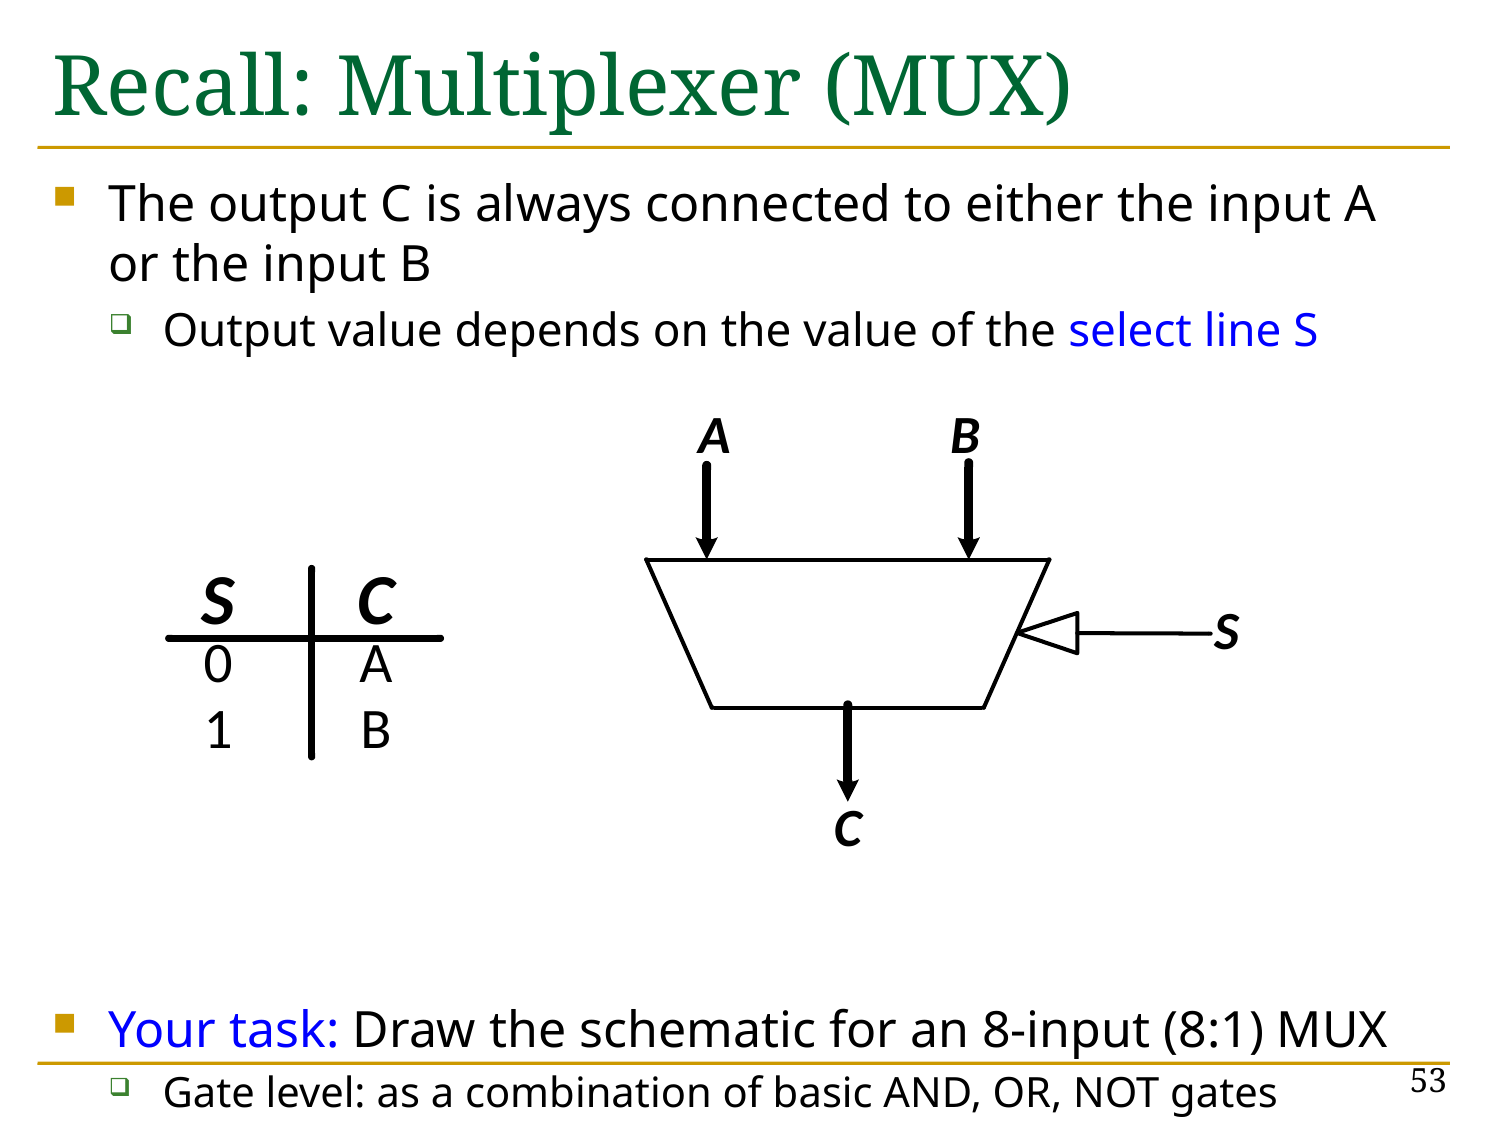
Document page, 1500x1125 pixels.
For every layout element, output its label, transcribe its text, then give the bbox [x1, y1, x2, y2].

title Recall: Multiplexer (MUX) [37, 24, 1450, 163]
slide_number 53 [1111, 1036, 1462, 1112]
picture [162, 535, 445, 793]
list The output C is always connected to either the input A or the input B Output value depends on the value of the select line S Your task: Draw the schematic for an 8-input (8:1) MUX Gate level: as a combination of basic AND, OR, NOT gates Module level: As a combination of 2-input (2:1) MUXes [37, 163, 1450, 1016]
picture [642, 387, 1267, 888]
